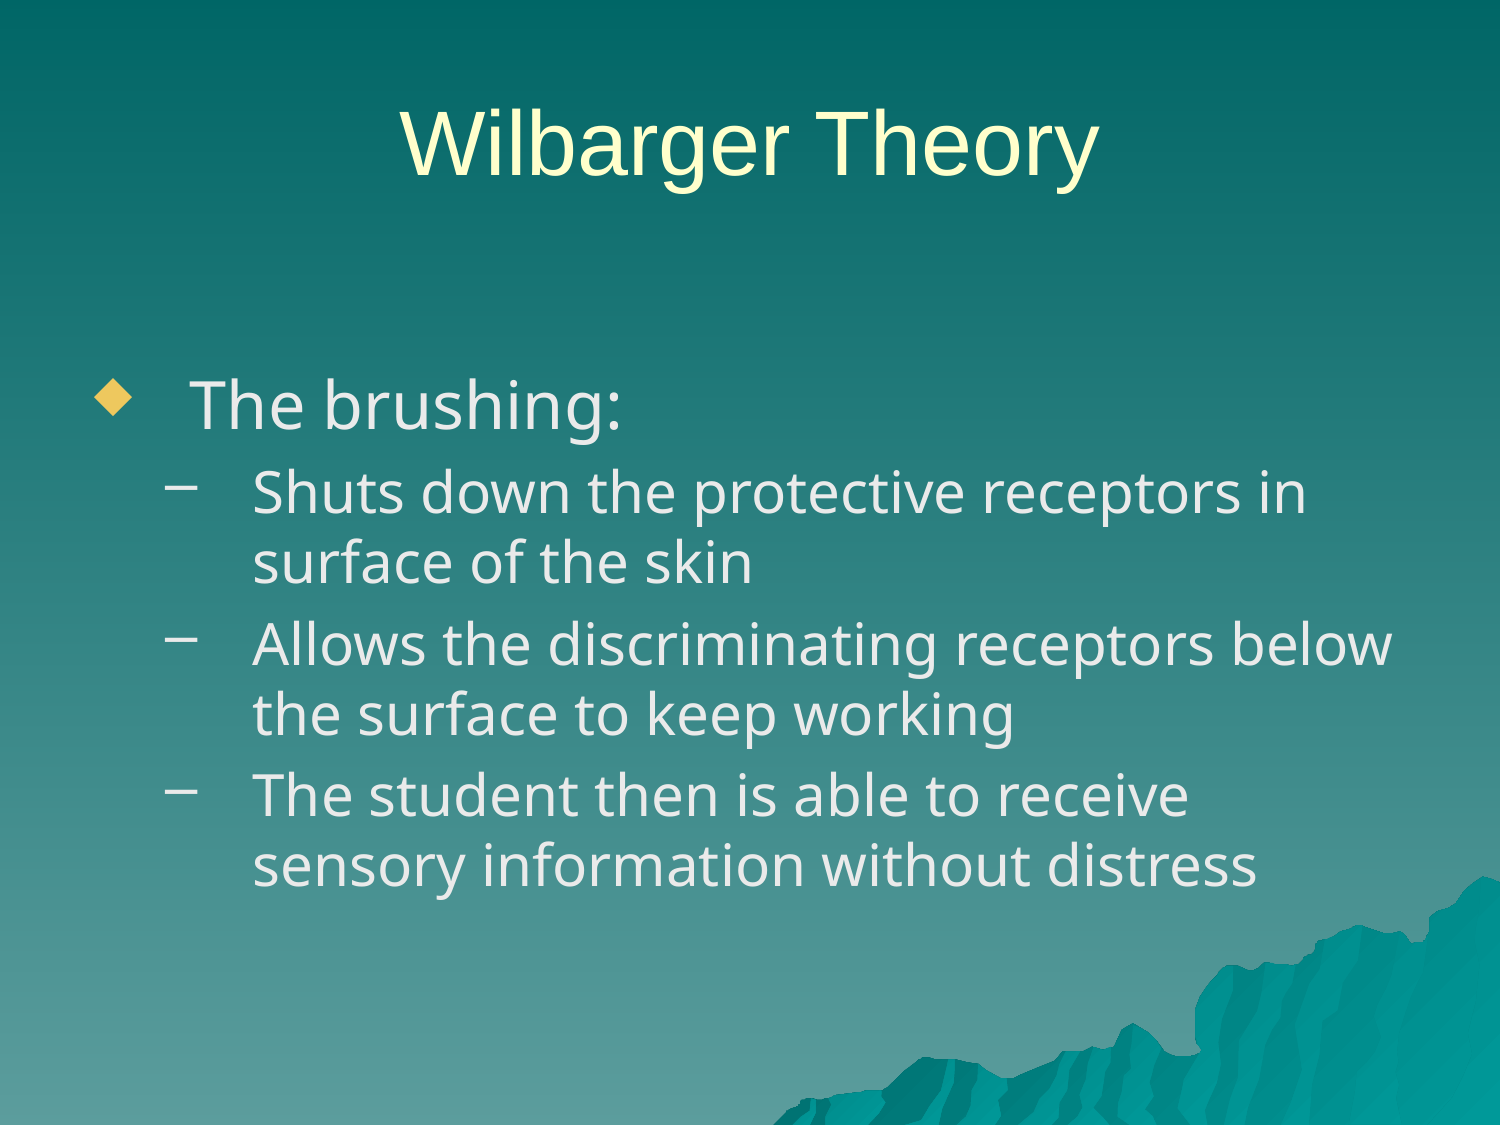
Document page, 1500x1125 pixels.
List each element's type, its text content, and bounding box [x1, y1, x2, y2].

title Wilbarger Theory [74, 45, 1426, 233]
list The brushing: Shuts down the protective receptors in surface of the skin Allows the discriminating receptors below the surface to keep working The student then is able to receive sensory information without distress [74, 262, 1426, 1006]
